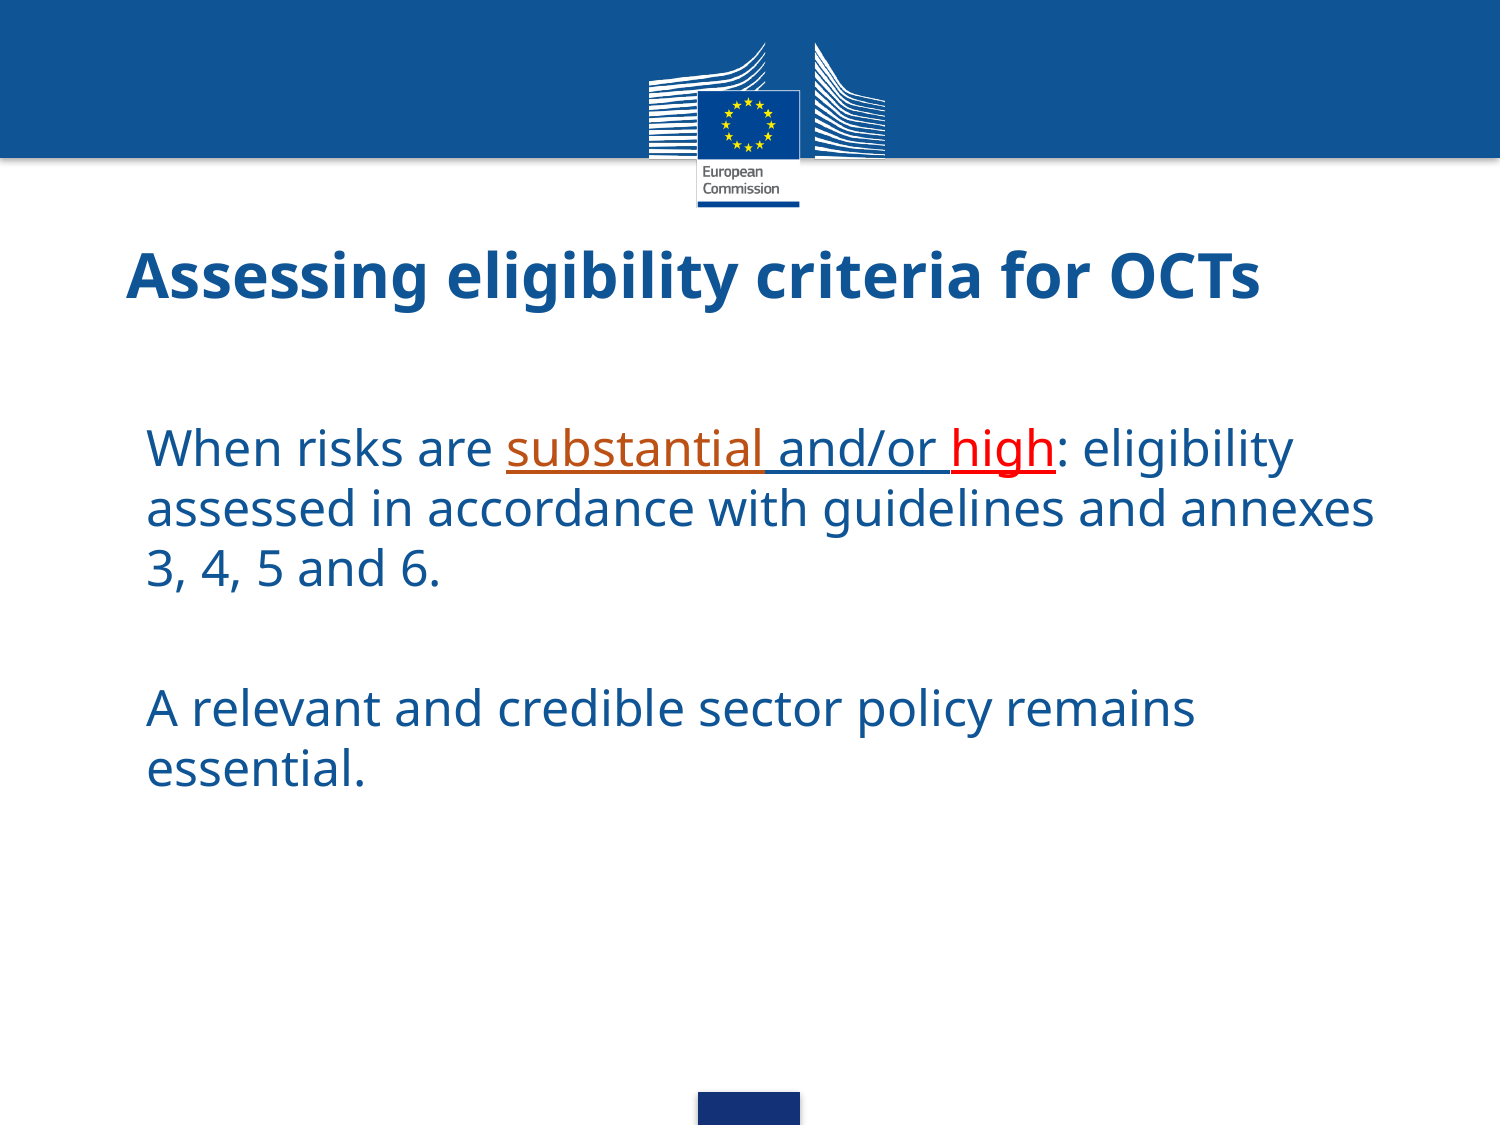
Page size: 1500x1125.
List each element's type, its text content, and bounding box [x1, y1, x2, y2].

picture [649, 42, 885, 207]
list When risks are substantial and/or high: eligibility assessed in accordance with guidelines and annexes 3, 4, 5 and 6. A relevant and credible sector policy remains essential. [74, 408, 1426, 988]
title Assessing eligibility criteria for OCTs [52, 207, 1448, 339]
